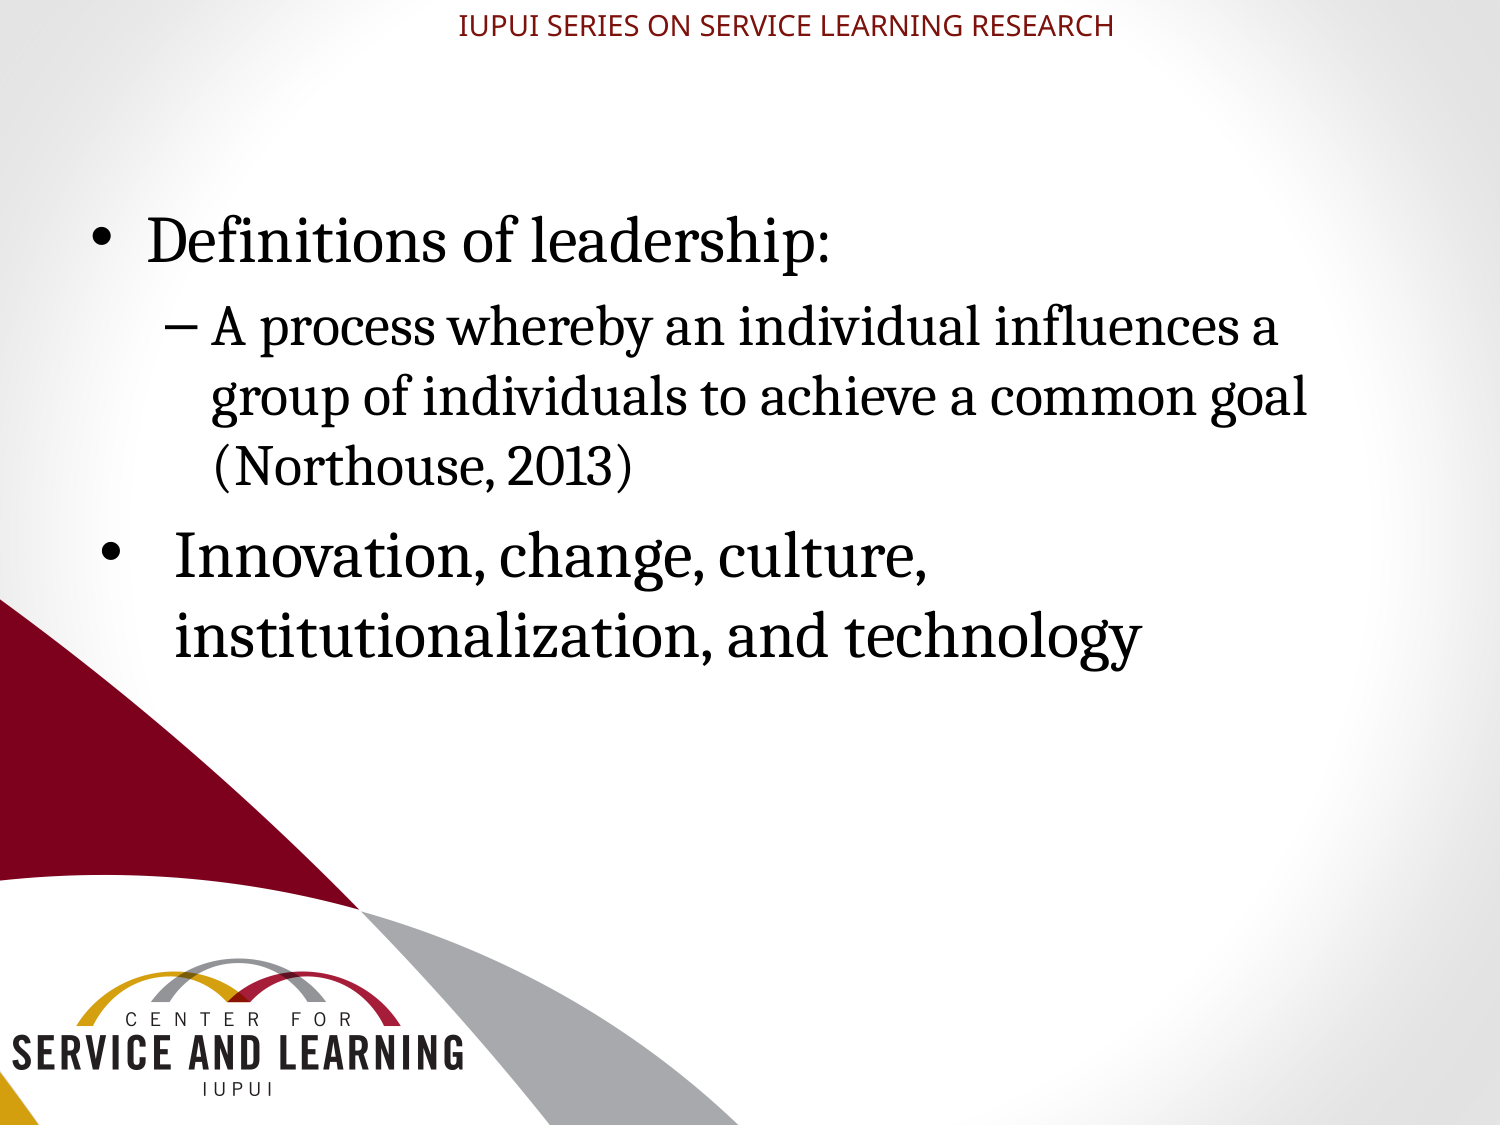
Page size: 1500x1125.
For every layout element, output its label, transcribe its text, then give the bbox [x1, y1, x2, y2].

list Definitions of leadership: A process whereby an individual influences a group of individuals to achieve a common goal (Northouse, 2013) Innovation, change, culture, institutionalization, and technology [75, 188, 1425, 820]
text_box IUPUI SERIES ON SERVICE LEARNING RESEARCH [381, 0, 1194, 50]
picture [0, 0, 1500, 1125]
